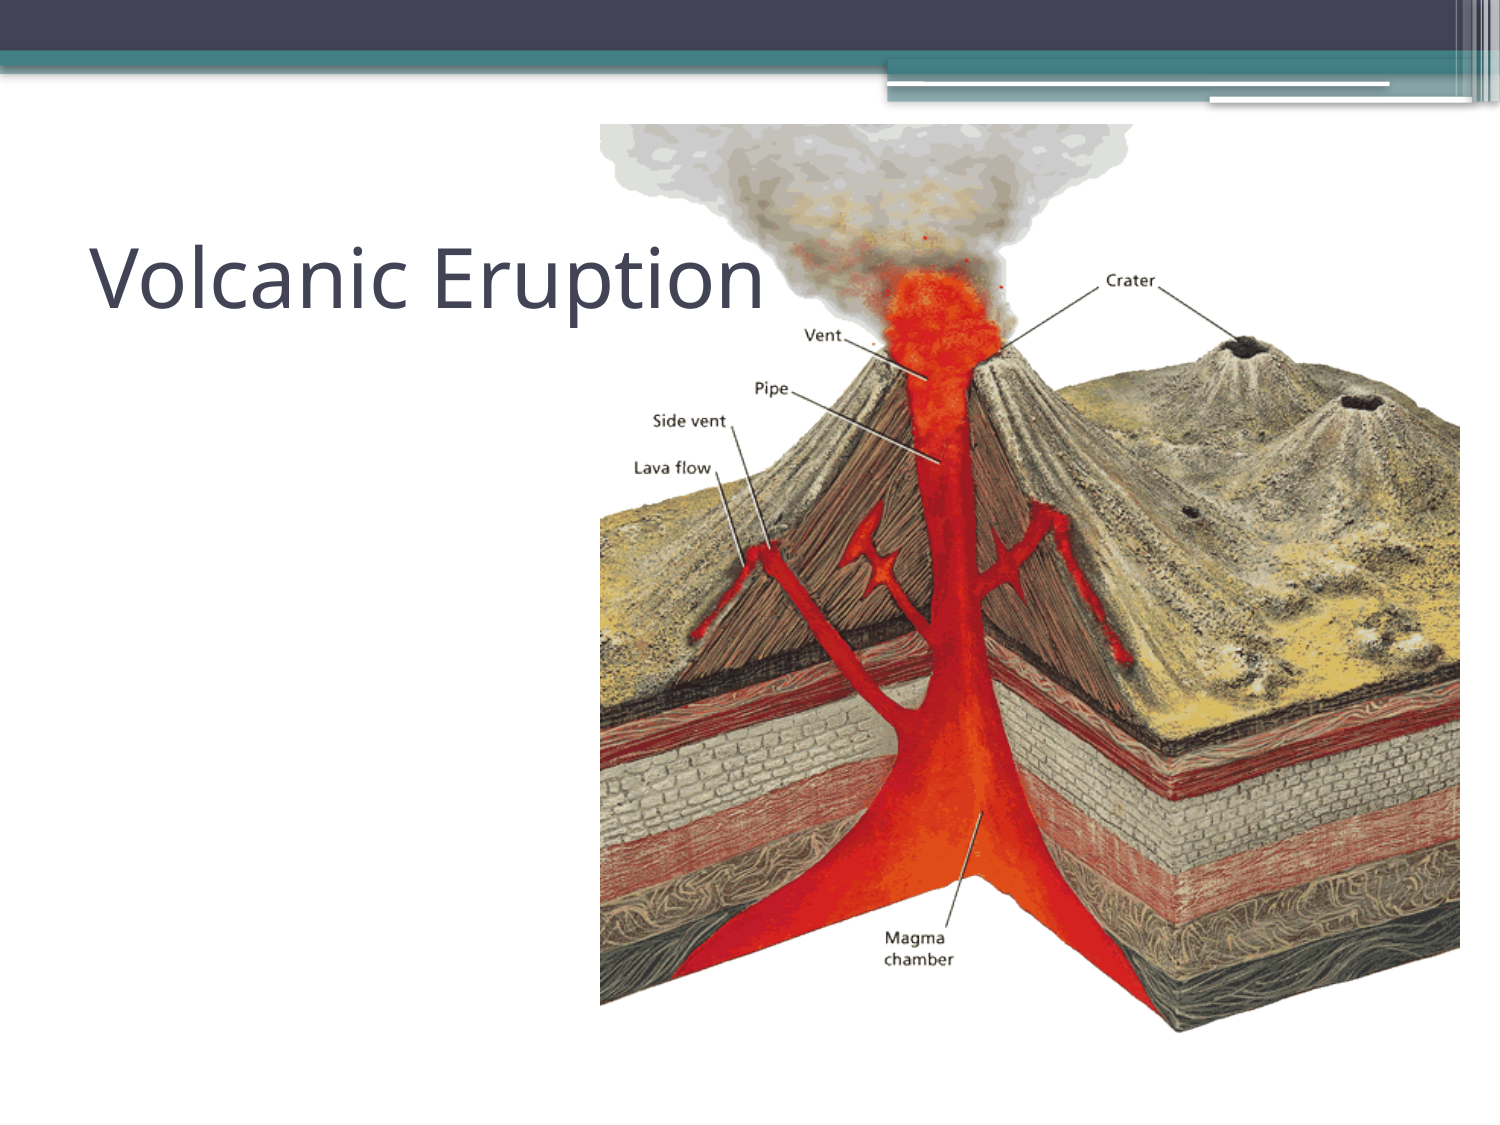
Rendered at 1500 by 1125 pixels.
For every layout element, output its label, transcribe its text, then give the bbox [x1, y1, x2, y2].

title Volcanic Eruption [75, 187, 592, 363]
picture [599, 124, 1460, 1038]
